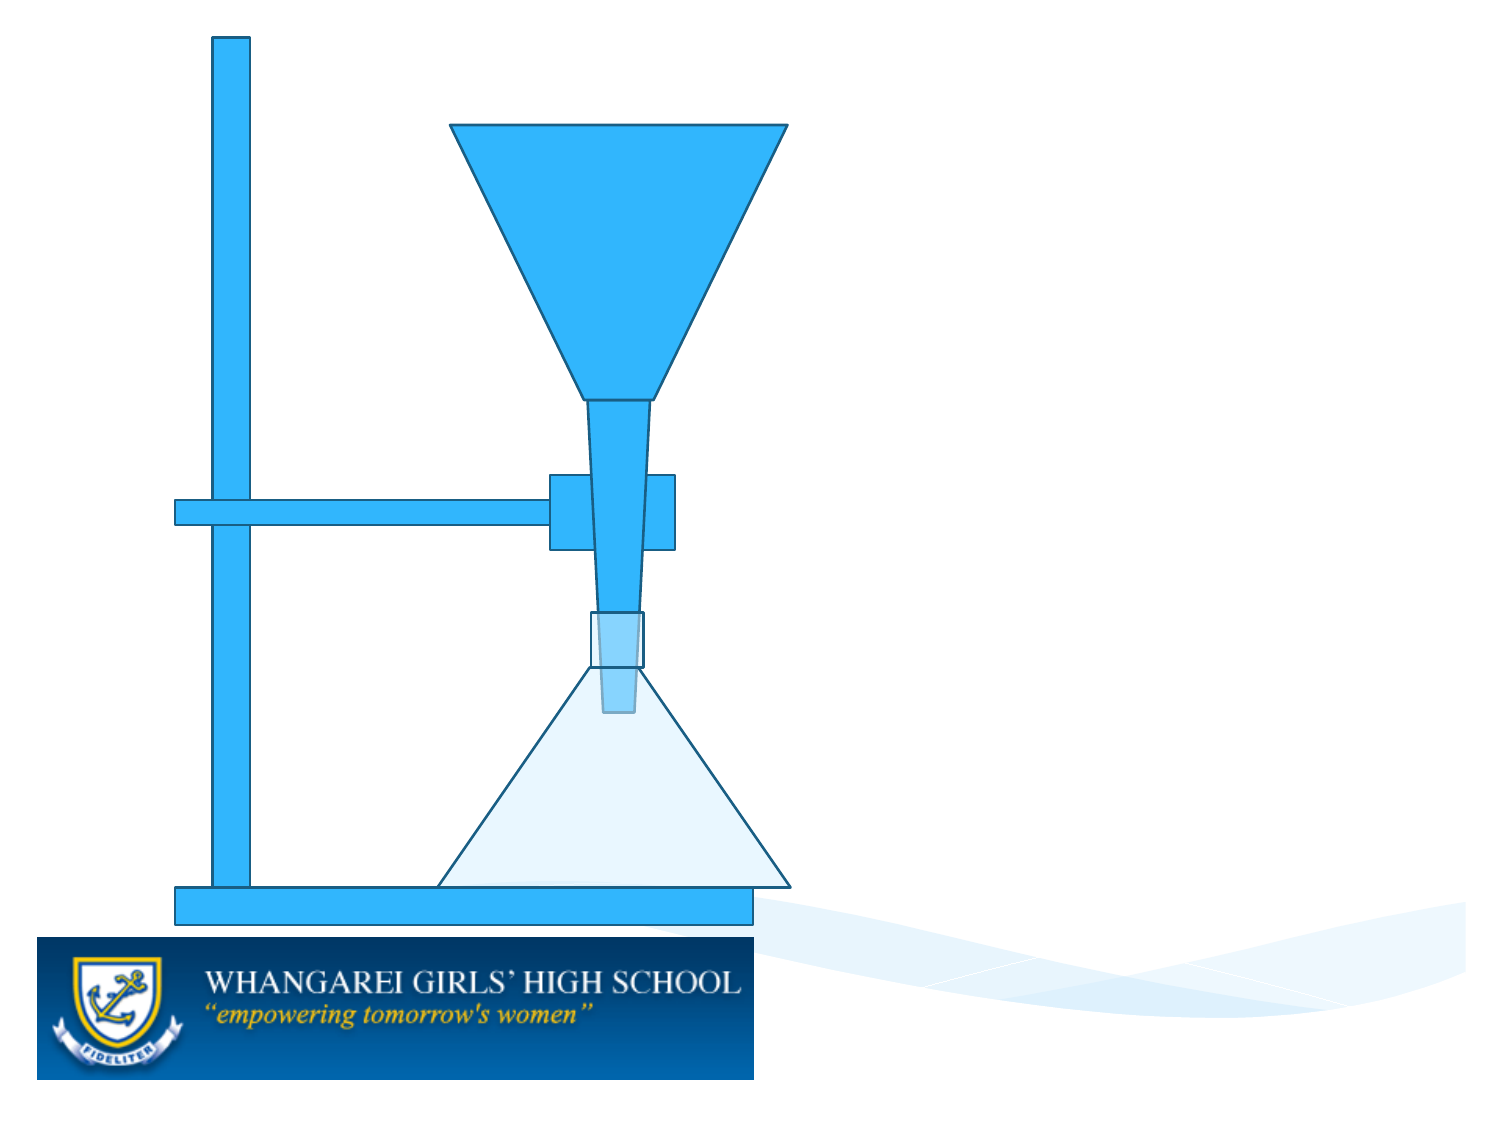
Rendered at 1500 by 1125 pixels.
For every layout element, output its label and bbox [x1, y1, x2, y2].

text_box [211, 36, 251, 499]
text_box [174, 886, 754, 926]
text_box [586, 402, 652, 610]
text_box [174, 499, 549, 526]
picture [37, 937, 754, 1080]
text_box [448, 123, 789, 402]
text_box [644, 474, 676, 551]
text_box [437, 612, 791, 888]
text_box [549, 474, 593, 551]
text_box [211, 526, 251, 889]
